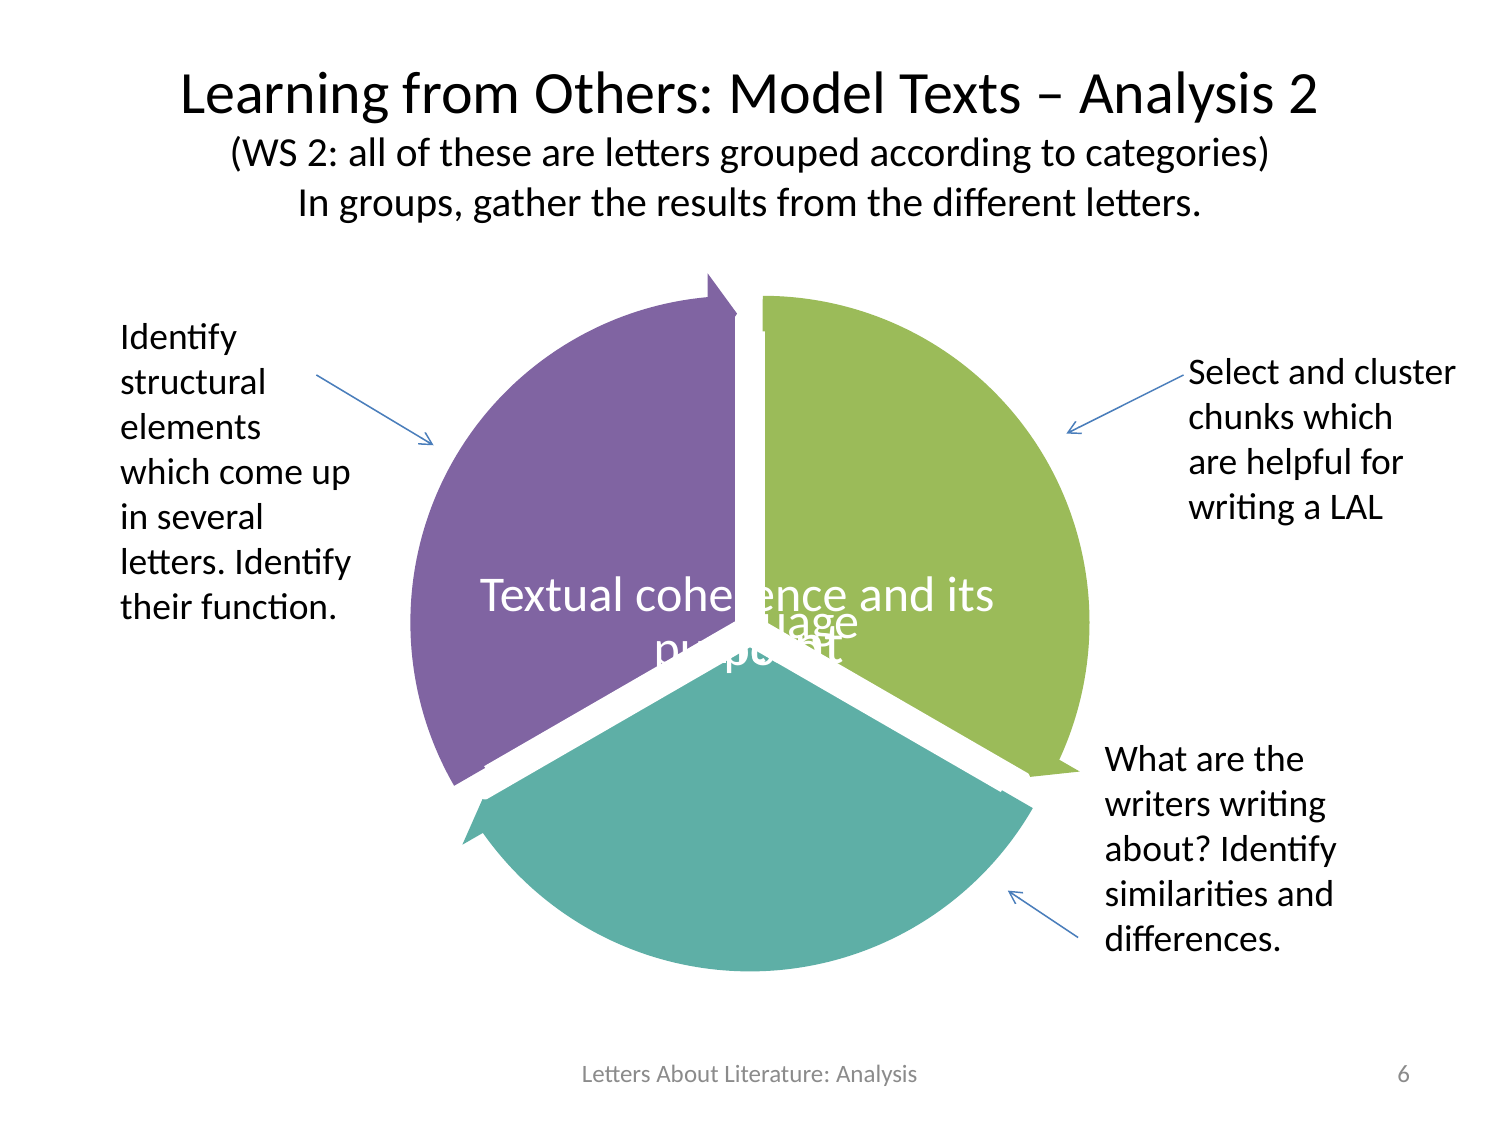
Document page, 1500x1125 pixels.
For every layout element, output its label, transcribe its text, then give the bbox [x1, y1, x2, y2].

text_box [1066, 374, 1184, 434]
slide_number 6 [1074, 1042, 1425, 1103]
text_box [1007, 890, 1079, 938]
footer Letters About Literature: Analysis [512, 1042, 988, 1103]
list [74, 262, 1426, 1006]
title Learning from Others: Model Texts – Analysis 2 (WS 2: all of these are letters grouped according to categories) In groups, gather the results from the different letters. [75, 45, 1425, 233]
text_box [316, 374, 434, 446]
text_box Select and cluster chunks which are helpful for writing a LAL [1429, 339, 1472, 535]
